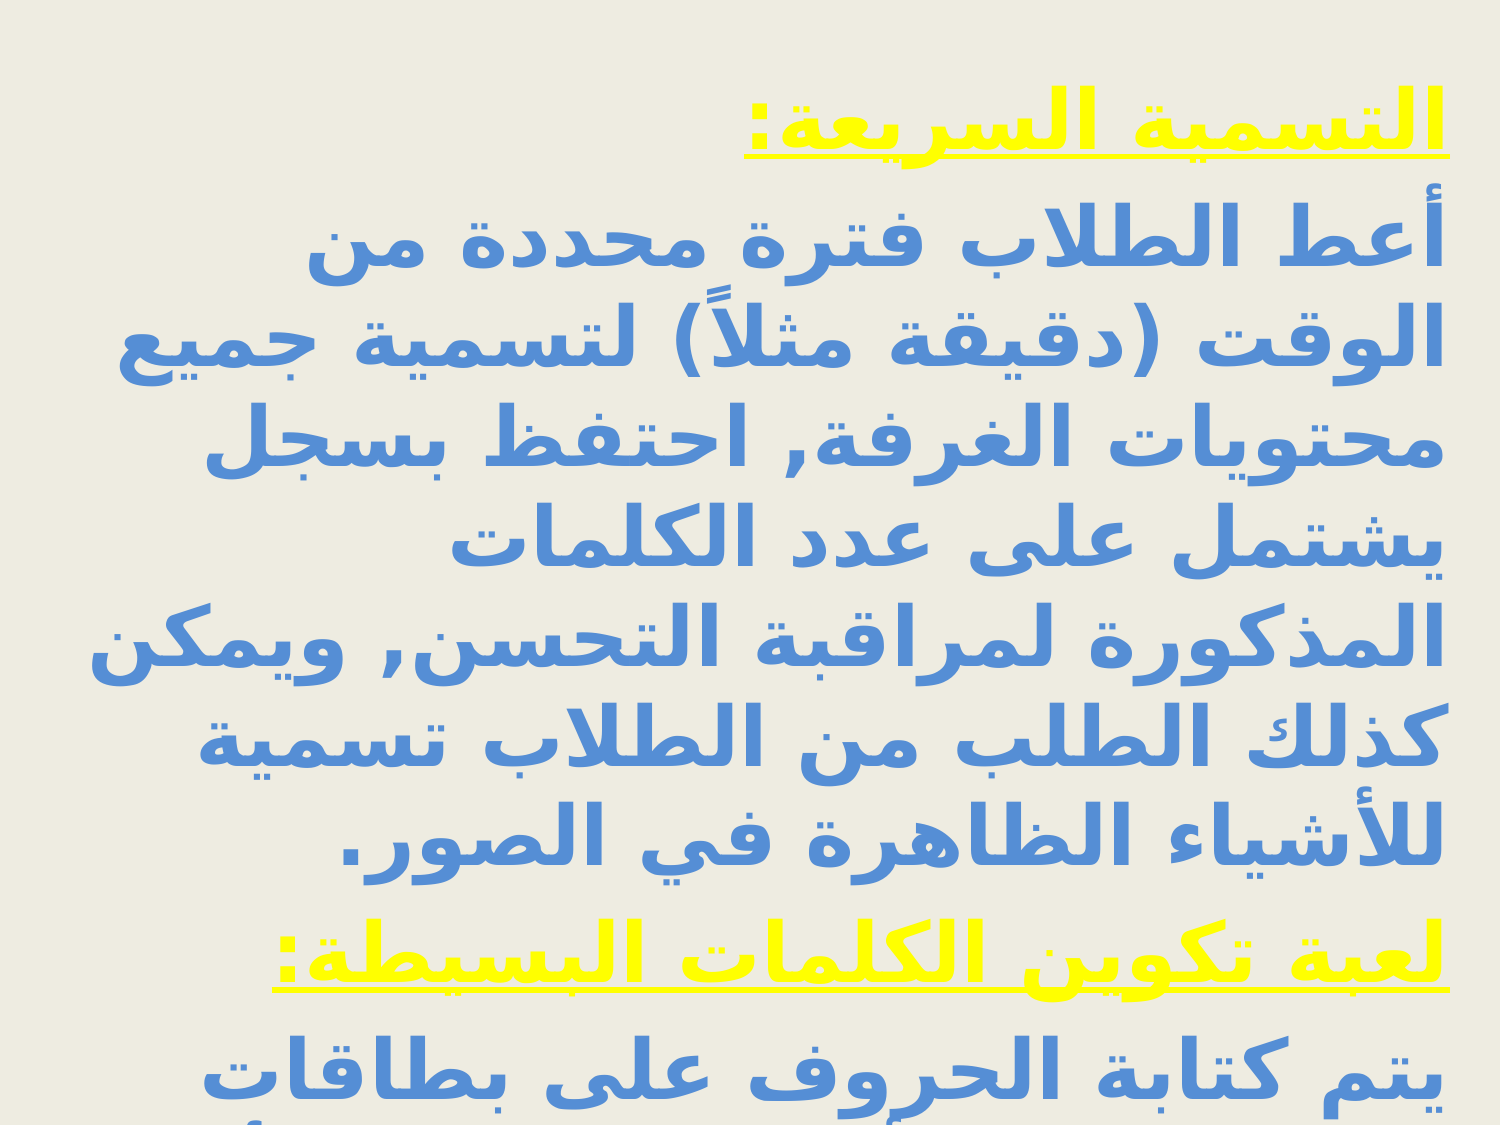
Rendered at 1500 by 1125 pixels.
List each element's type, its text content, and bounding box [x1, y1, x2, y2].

subtitle التسمية السريعة: أعط الطلاب فترة محددة من الوقت (دقيقة مثلاً) لتسمية جميع محتويات الغرفة, احتفظ بسجل يشتمل على عدد الكلمات المذكورة لمراقبة التحسن, ويمكن كذلك الطلب من الطلاب تسمية للأشياء الظاهرة في الصور. لعبة تكوين الكلمات البسيطة: يتم كتابة الحروف على بطاقات ويلاحظ عمل أكثر من نسخة لأن بعض الحروف مكرر, ويمكن مطابقة الحروف أو الكلمات ونطقها. [58, 58, 1465, 1055]
